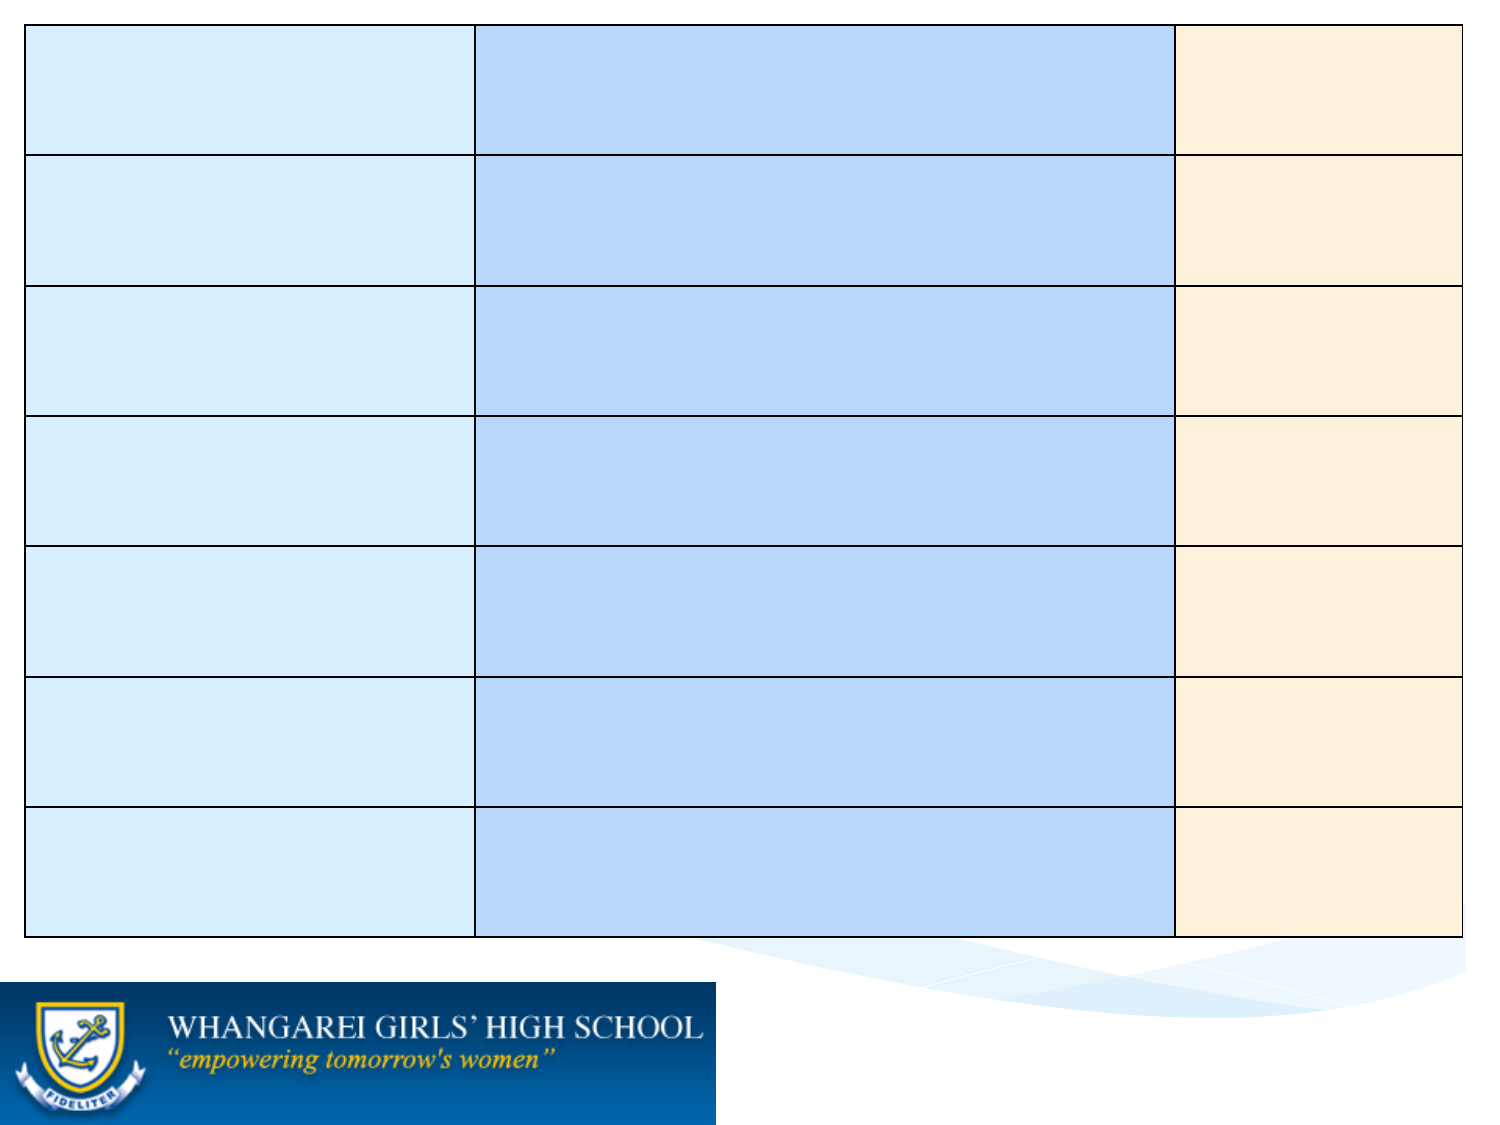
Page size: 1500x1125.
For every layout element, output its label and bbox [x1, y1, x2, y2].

table_cell [26, 287, 474, 415]
table_cell [26, 678, 474, 806]
table_cell [476, 417, 1174, 545]
table_cell [26, 156, 474, 285]
table_header [1176, 26, 1462, 154]
table_cell [476, 156, 1174, 285]
table_cell [476, 678, 1174, 806]
table_cell [26, 808, 474, 936]
table_cell [1176, 808, 1462, 936]
table_cell [1176, 287, 1462, 415]
table_cell [476, 808, 1174, 936]
table_cell [26, 417, 474, 545]
table_header [26, 26, 474, 154]
table_cell [476, 547, 1174, 676]
table_cell [1176, 547, 1462, 676]
picture [0, 982, 716, 1125]
table_cell [1176, 678, 1462, 806]
table_cell [1176, 417, 1462, 545]
table_cell [26, 547, 474, 676]
table_cell [476, 287, 1174, 415]
table_header [476, 26, 1174, 154]
table_cell [1176, 156, 1462, 285]
